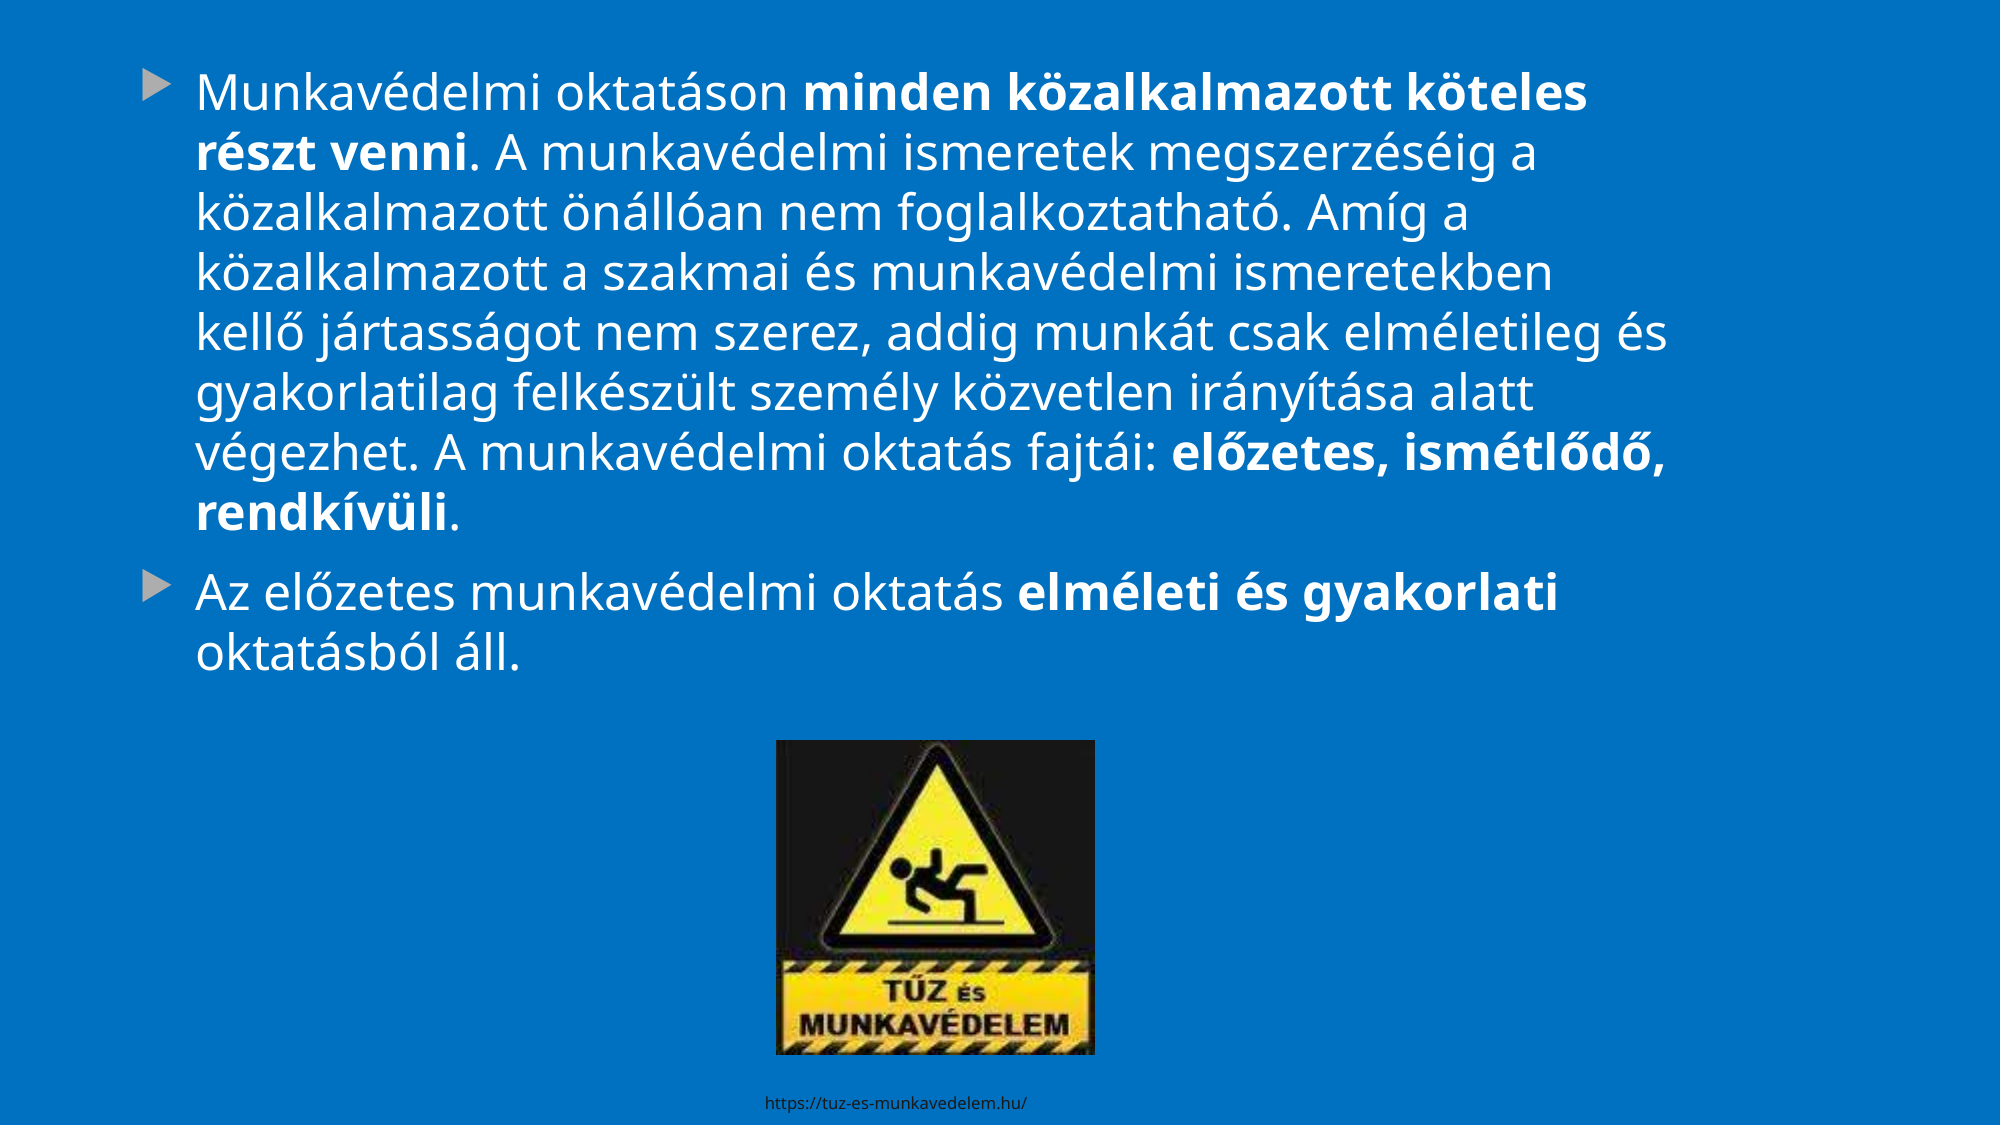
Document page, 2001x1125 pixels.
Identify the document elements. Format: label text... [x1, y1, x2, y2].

text_box https://tuz-es-munkavedelem.hu/ [749, 1085, 1143, 1120]
picture [776, 740, 1095, 1055]
list Munkavédelmi oktatáson minden közalkalmazott köteles részt venni. A munkavédelmi ismeretek megszerzéséig a közalkalmazott önállóan nem foglalkoztatható. Amíg a közalkalmazott a szakmai és munkavédelmi ismeretekben kellő jártasságot nem szerez, addig munkát csak elméletileg és gyakorlatilag felkészült személy közvetlen irányítása alatt végezhet. A munkavédelmi oktatás fajtái: előzetes, ismétlődő, rendkívüli. Az előzetes munkavédelmi oktatás elméleti és gyakorlati oktatásból áll. [123, 52, 1692, 741]
